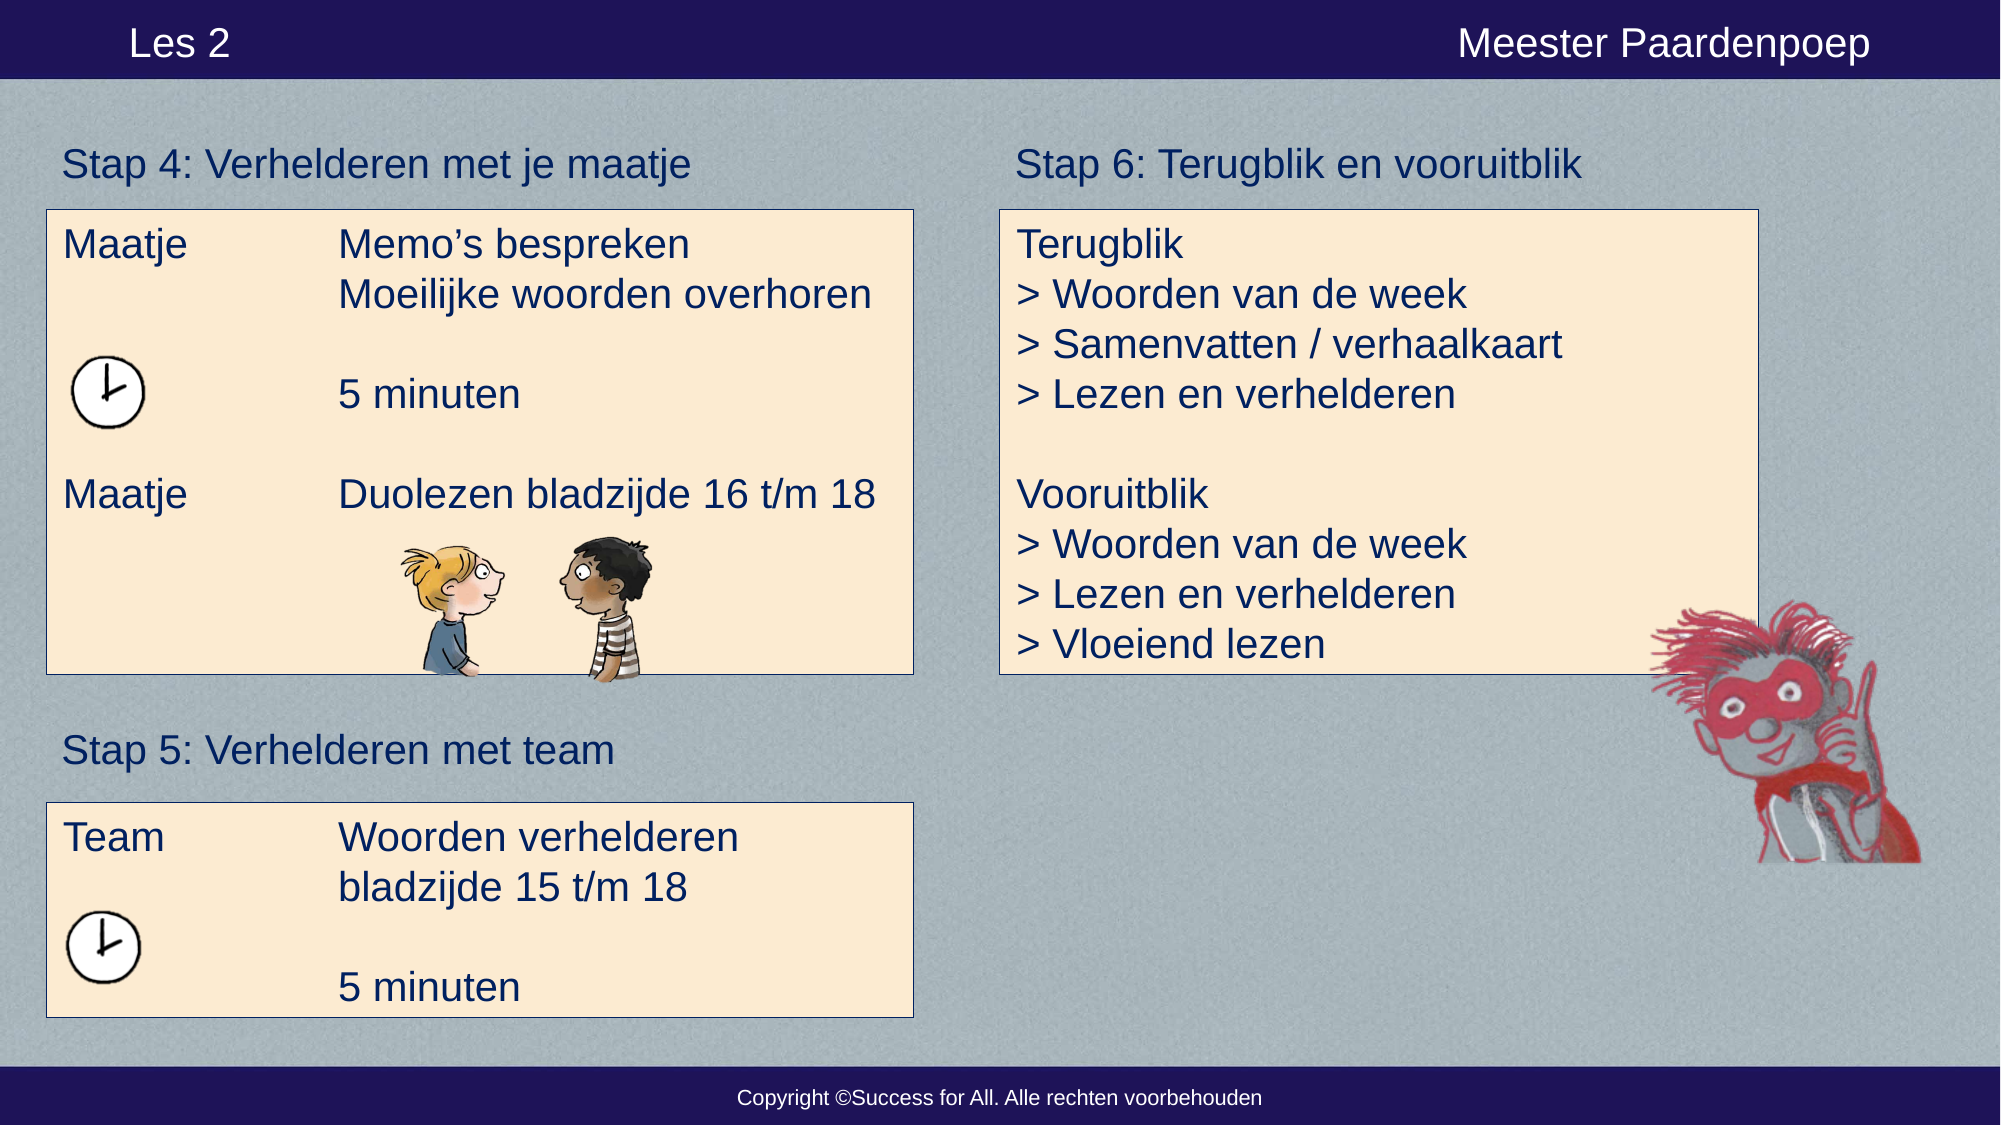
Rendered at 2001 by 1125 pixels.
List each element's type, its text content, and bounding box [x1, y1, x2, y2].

text_box Team Woorden verhelderen bladzijde 15 t/m 18 5 minuten [46, 802, 914, 1018]
picture [0, 0, 2001, 1125]
text_box Maatje Memo’s bespreken Moeilijke woorden overhoren 5 minuten Maatje Duolezen bladzijde 16 t/m 18 [46, 209, 914, 675]
text_box Les 2 [114, 8, 354, 73]
text_box Copyright ©Success for All. Alle rechten voorbehouden [0, 1076, 2000, 1125]
text_box Stap 4: Verhelderen met je maatje [46, 129, 839, 195]
text_box Terugblik > Woorden van de week > Samenvatten / verhaalkaart > Lezen en verhelderen Vooruitblik > Woorden van de week > Lezen en verhelderen > Vloeiend lezen [999, 209, 1759, 675]
text_box Meester Paardenpoep [999, 8, 1886, 73]
text_box Stap 6: Terugblik en vooruitblik [999, 129, 1793, 194]
text_box Stap 5: Verhelderen met team [46, 715, 890, 781]
